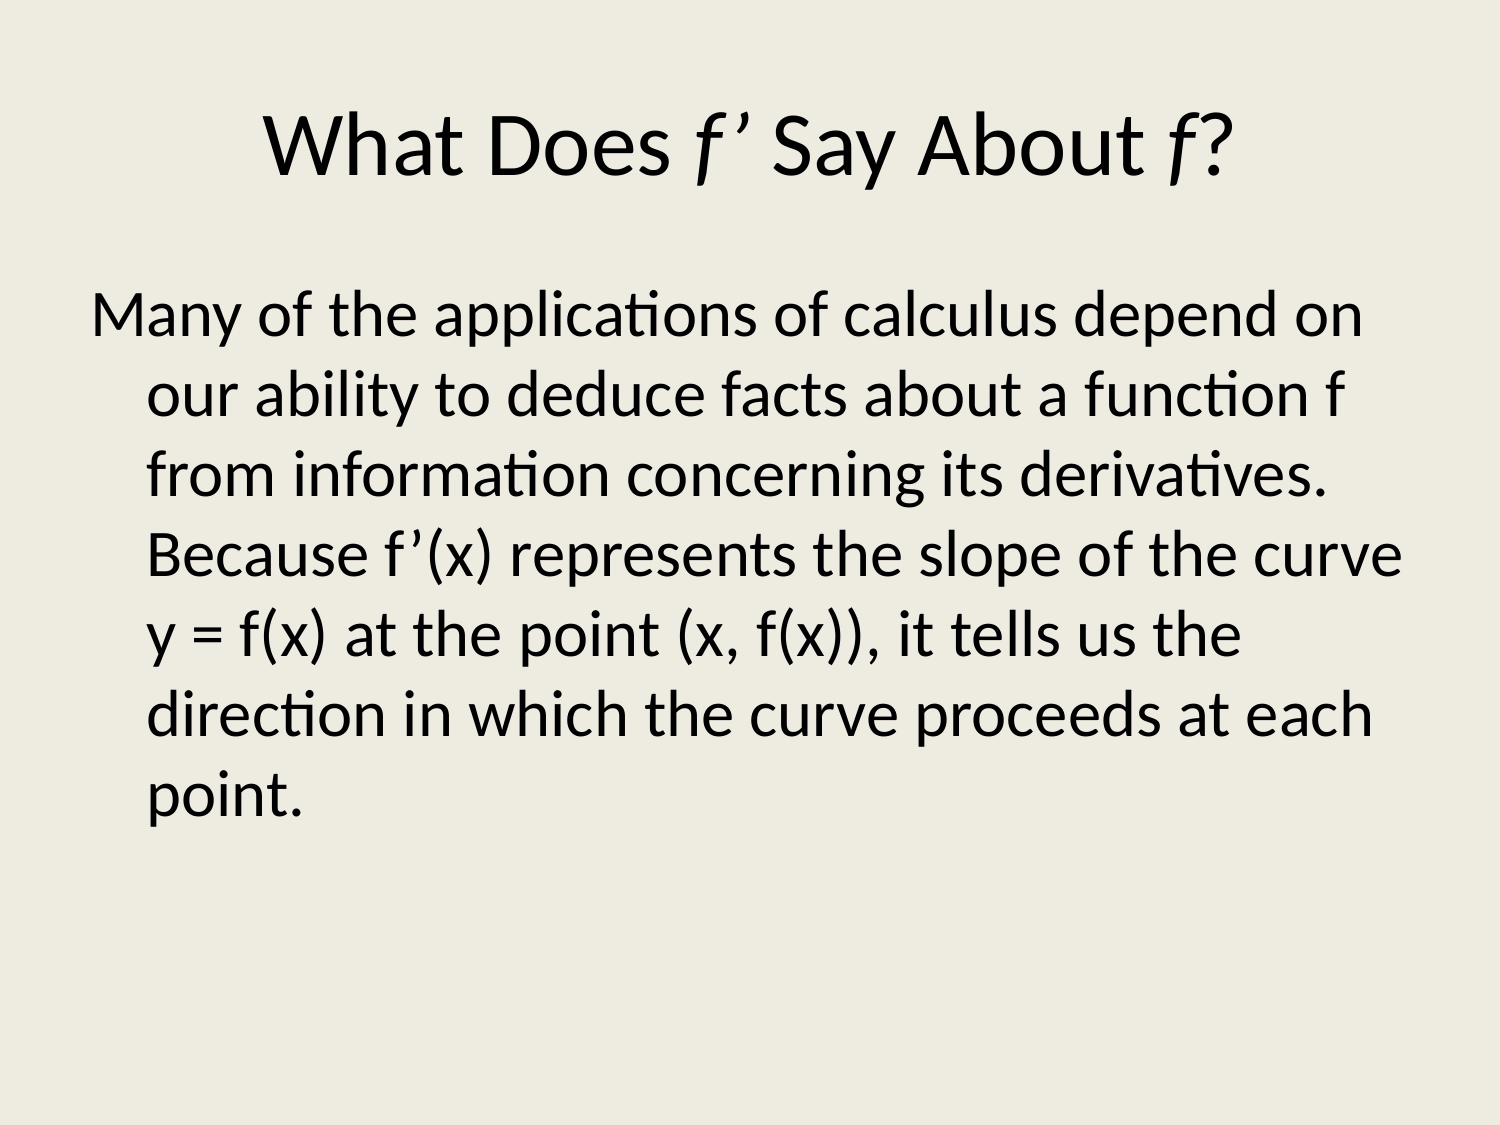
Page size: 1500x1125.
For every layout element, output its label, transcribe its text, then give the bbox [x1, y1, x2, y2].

title What Does f’ Say About f? [75, 45, 1425, 233]
list Many of the applications of calculus depend on our ability to deduce facts about a function f from information concerning its derivatives. Because f’(x) represents the slope of the curve y = f(x) at the point (x, f(x)), it tells us the direction in which the curve proceeds at each point. [75, 262, 1425, 1005]
